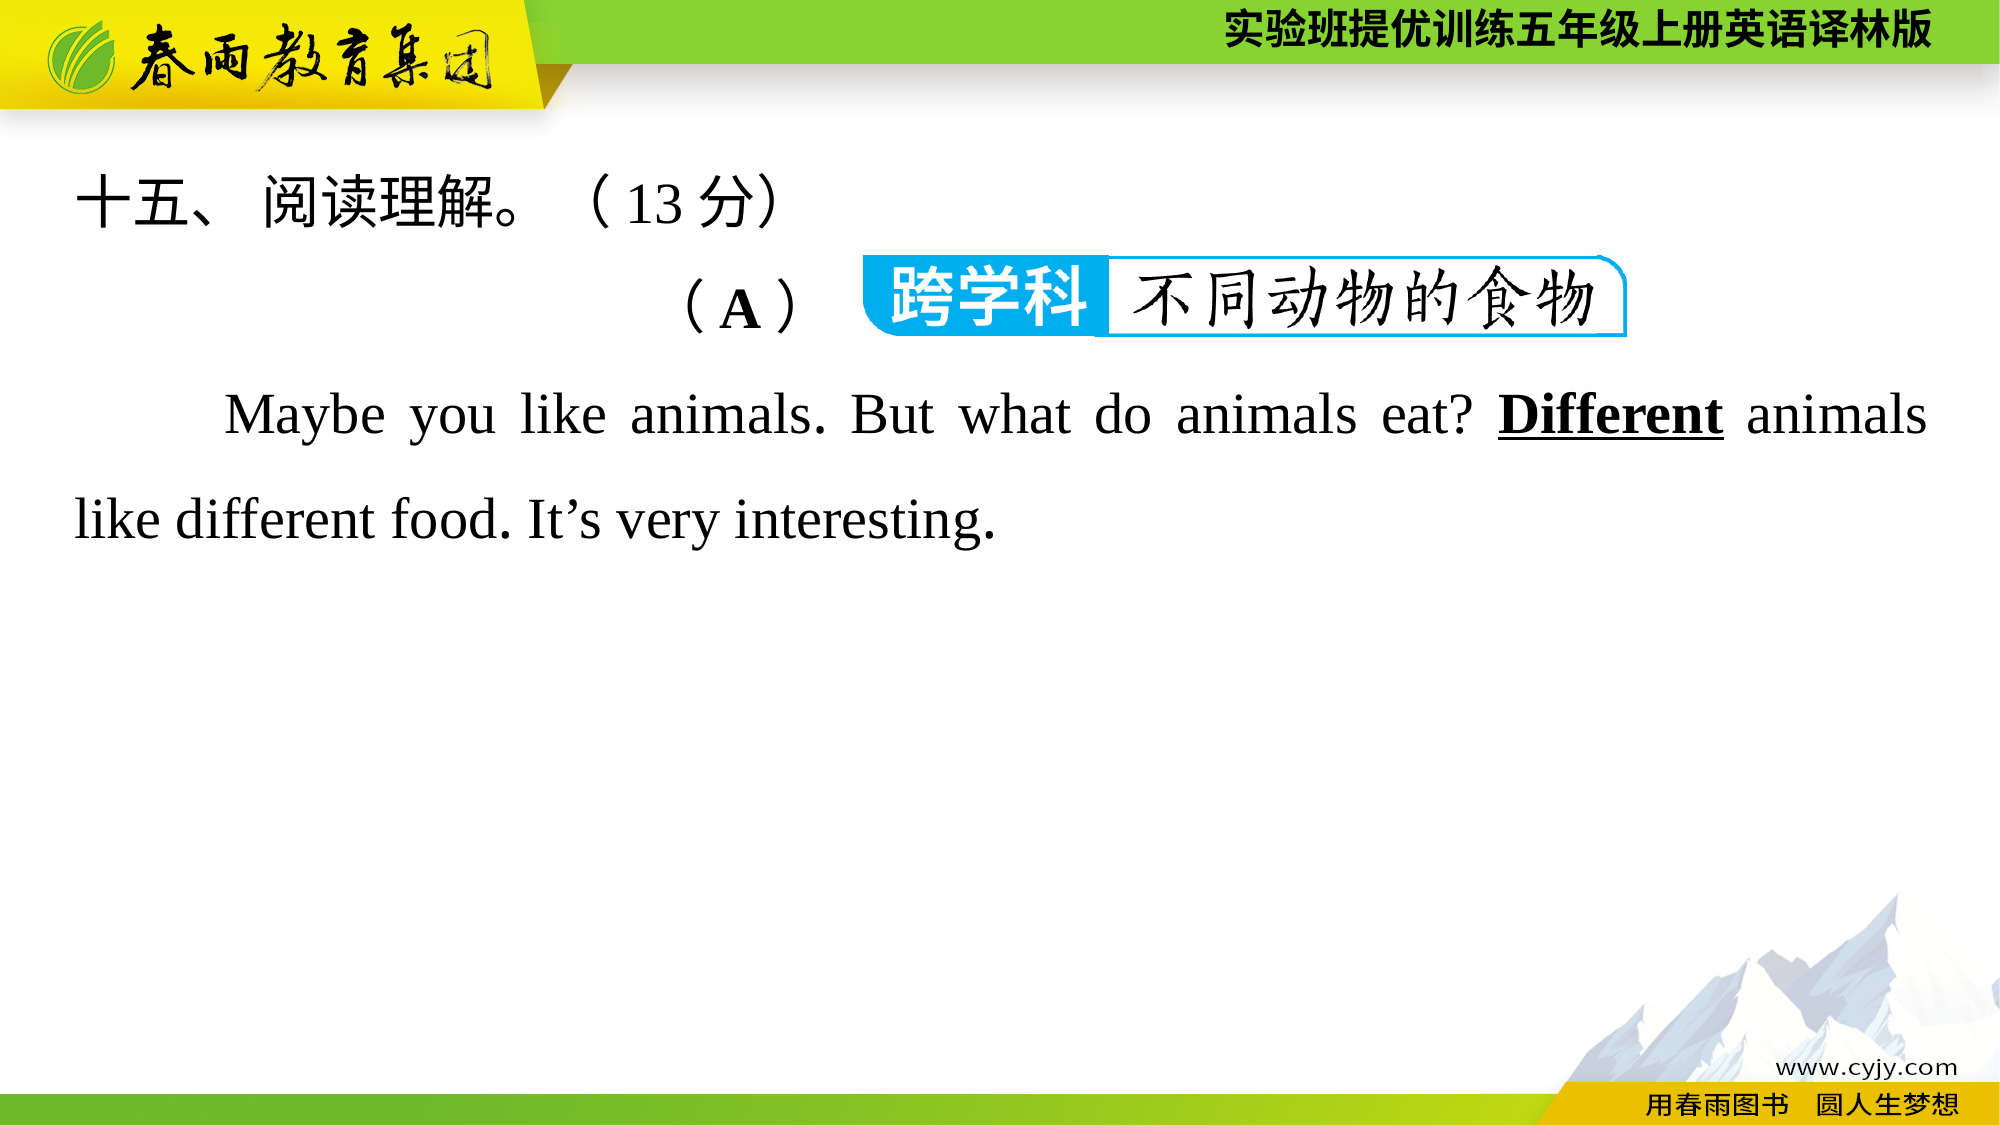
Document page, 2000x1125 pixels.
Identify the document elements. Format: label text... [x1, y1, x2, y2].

list 十五、 阅读理解。（13分） （A） Maybe you like animals. But what do animals eat? Different animals like different food. It’s very interesting. [59, 122, 1944, 562]
picture [0, 0, 2000, 1125]
